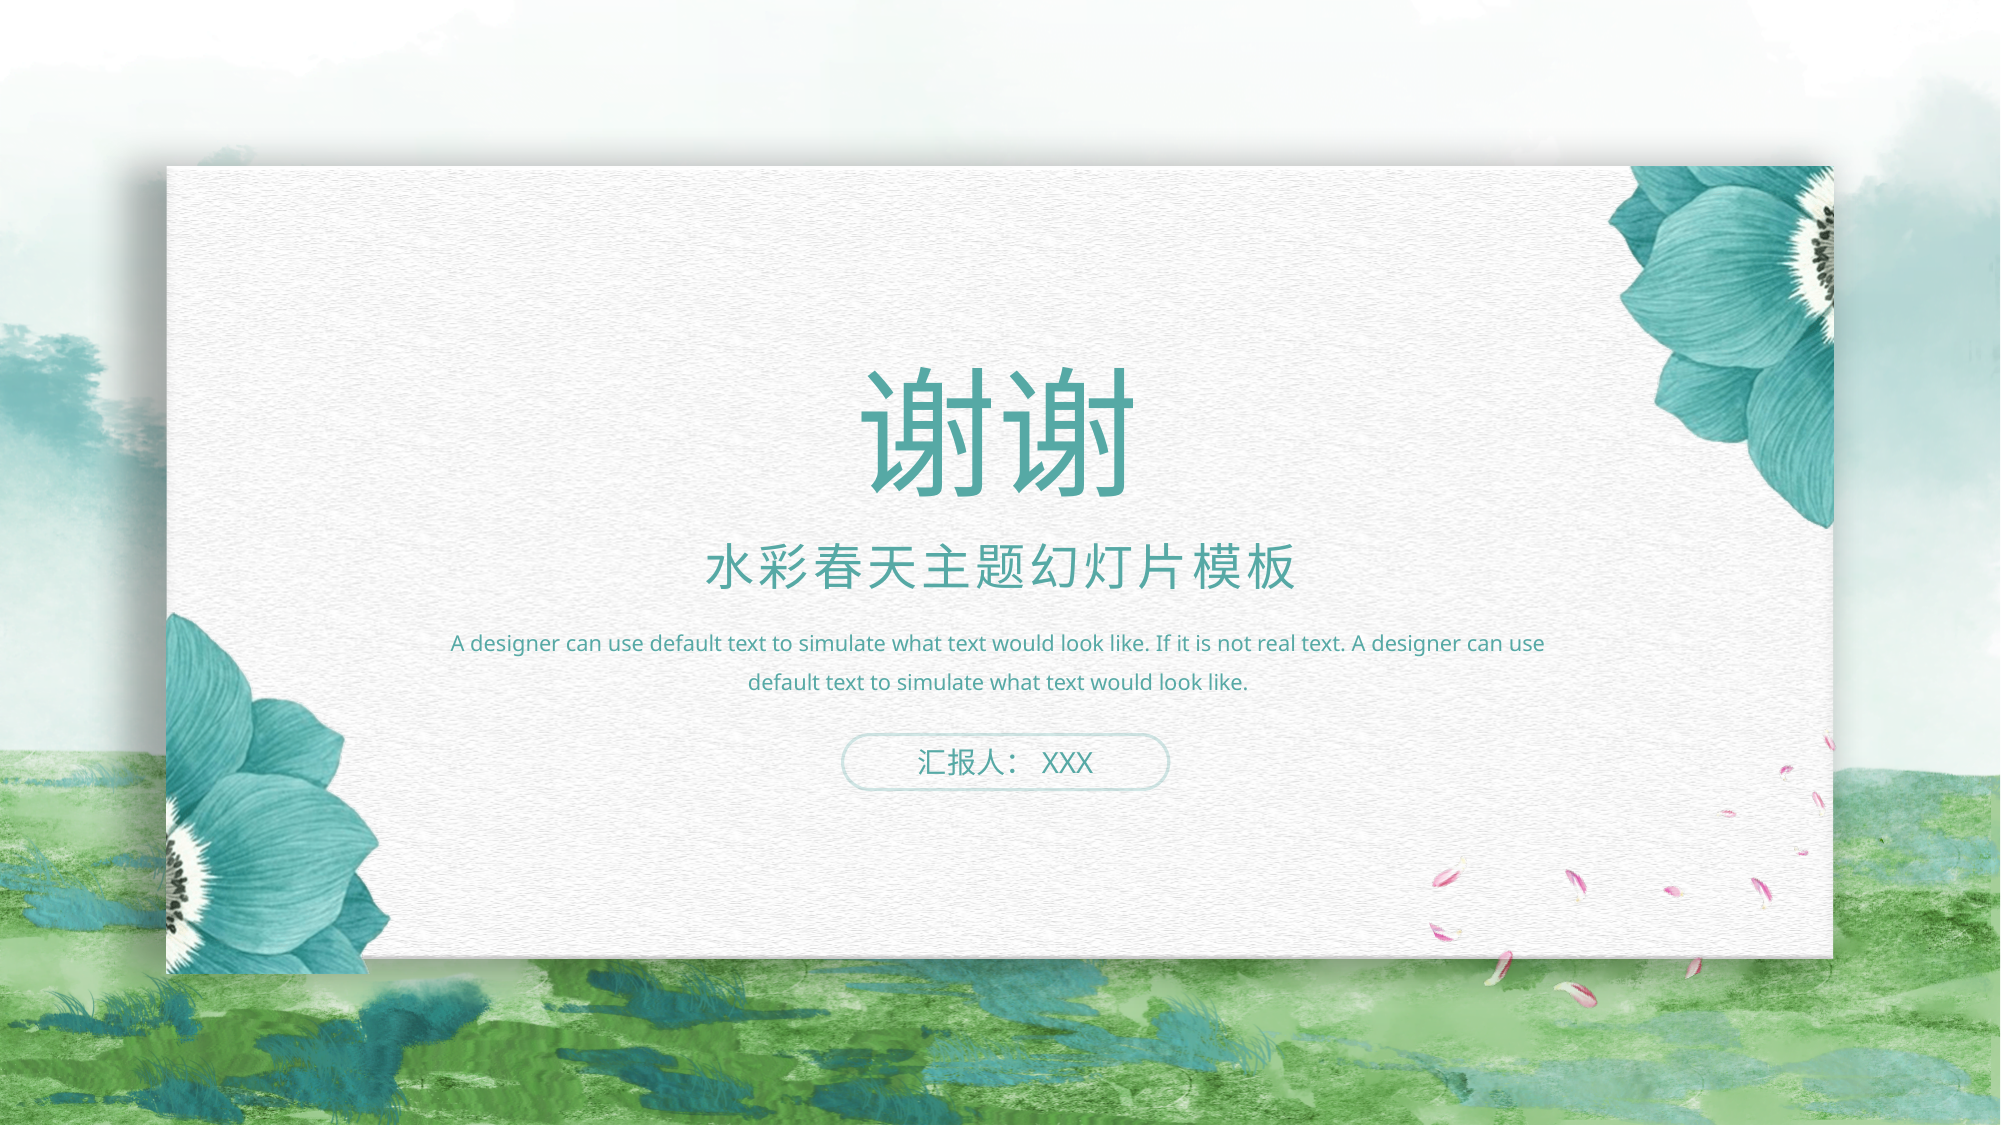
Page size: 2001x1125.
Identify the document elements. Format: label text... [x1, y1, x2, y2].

picture [0, 0, 2001, 1125]
text_box 谢谢 [825, 337, 1169, 522]
text_box 汇报人：XXX [841, 733, 1170, 791]
text_box A designer can use default text to simulate what text would look like. If it is not real text. A designer can use default text to simulate what text would look like. [430, 608, 1568, 703]
text_box 水彩春天主题幻灯片模板 [481, 527, 1521, 603]
